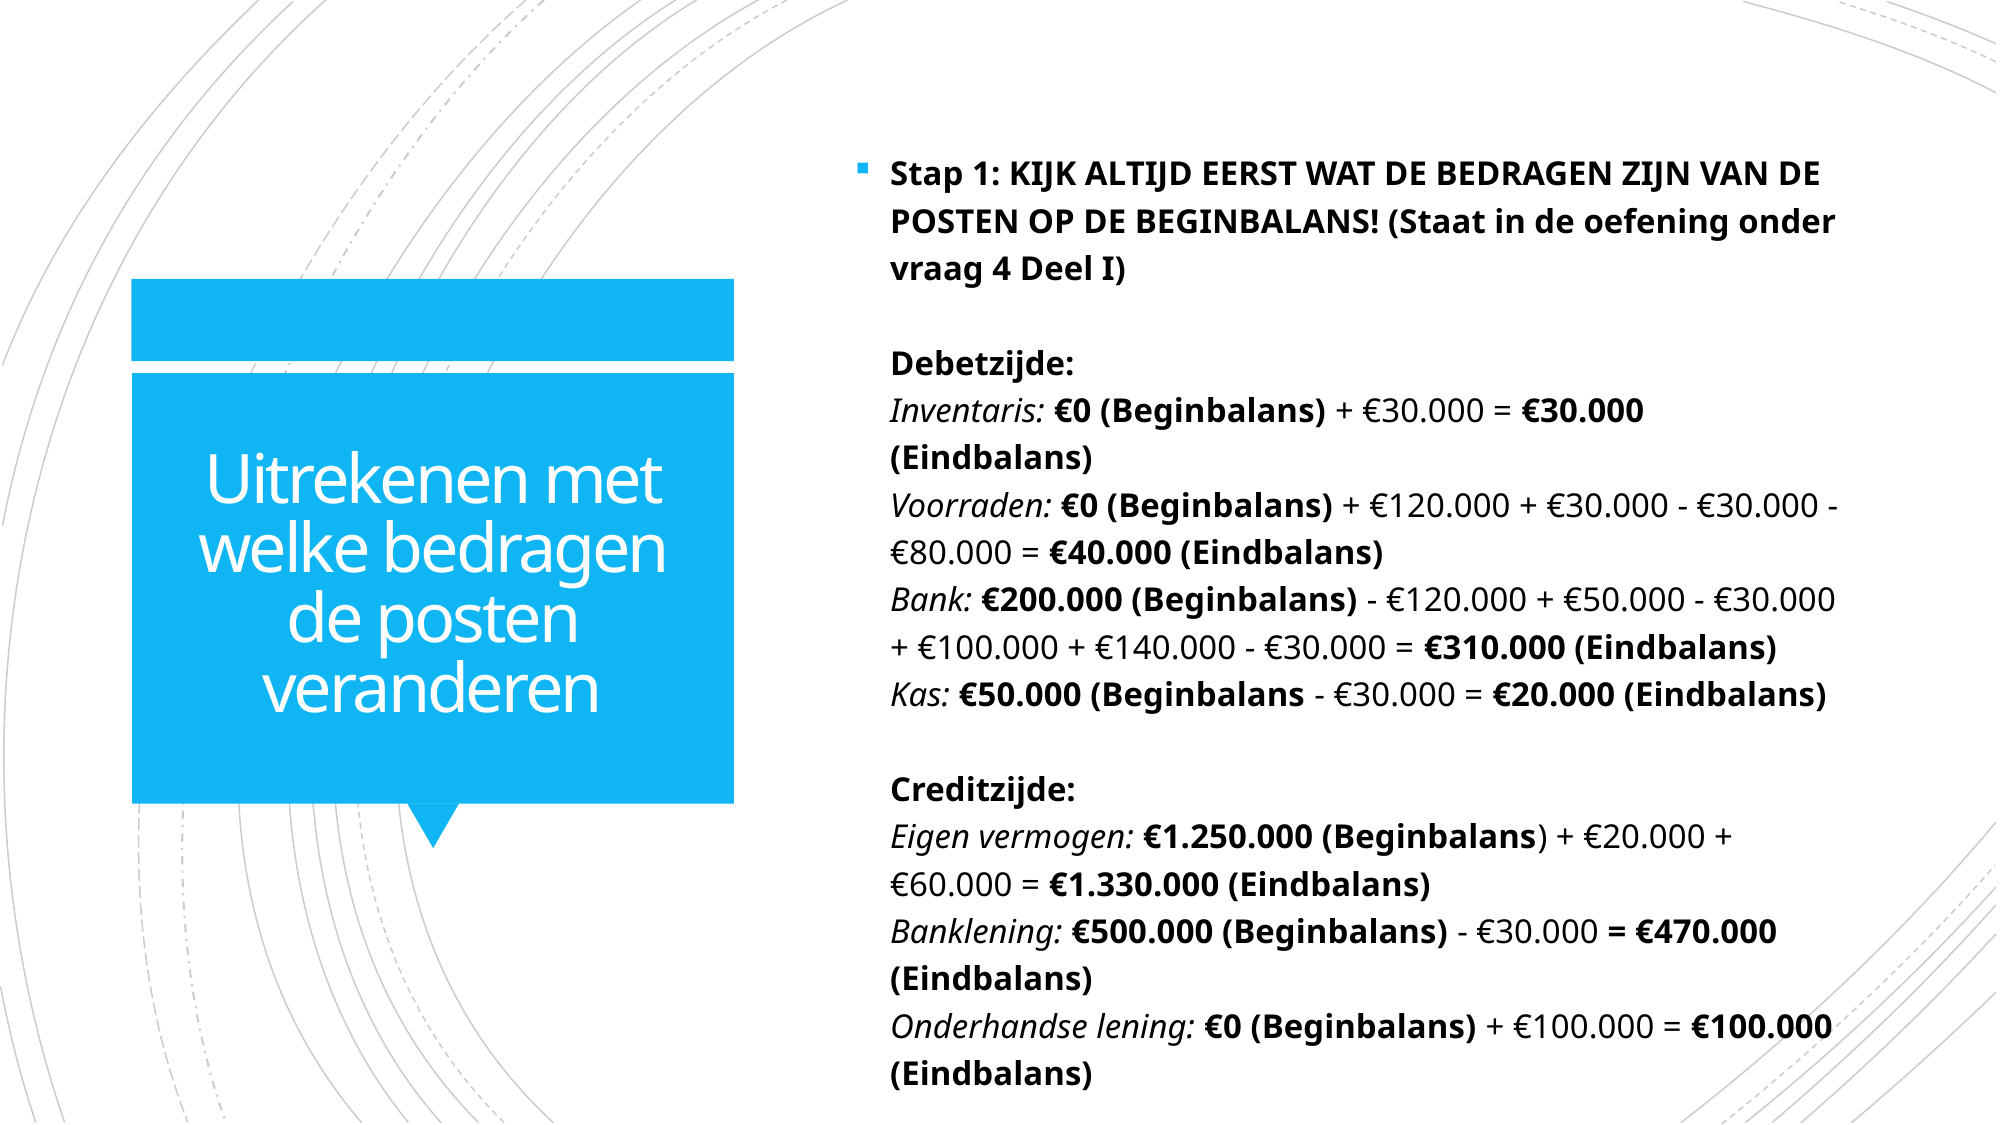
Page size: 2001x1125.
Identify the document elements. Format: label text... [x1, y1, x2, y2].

title Uitrekenen met welke bedragen de posten veranderen [145, 385, 720, 789]
list Stap 1: KIJK ALTIJD EERST WAT DE BEDRAGEN ZIJN VAN DE POSTEN OP DE BEGINBALANS! (Staat in de oefening onder vraag 4 Deel I) Debetzijde: Inventaris: €0 (Beginbalans) + €30.000 = €30.000 (Eindbalans) Voorraden: €0 (Beginbalans) + €120.000 + €30.000 - €30.000 - €80.000 = €40.000 (Eindbalans) Bank: €200.000 (Beginbalans) - €120.000 + €50.000 - €30.000 + €100.000 + €140.000 - €30.000 = €310.000 (Eindbalans) Kas: €50.000 (Beginbalans - €30.000 = €20.000 (Eindbalans) Creditzijde: Eigen vermogen: €1.250.000 (Beginbalans) + €20.000 + €60.000 = €1.330.000 (Eindbalans) Banklening: €500.000 (Beginbalans) - €30.000 = €470.000 (Eindbalans) Onderhandse lening: €0 (Beginbalans) + €100.000 = €100.000 (Eindbalans) [839, 131, 1871, 1106]
